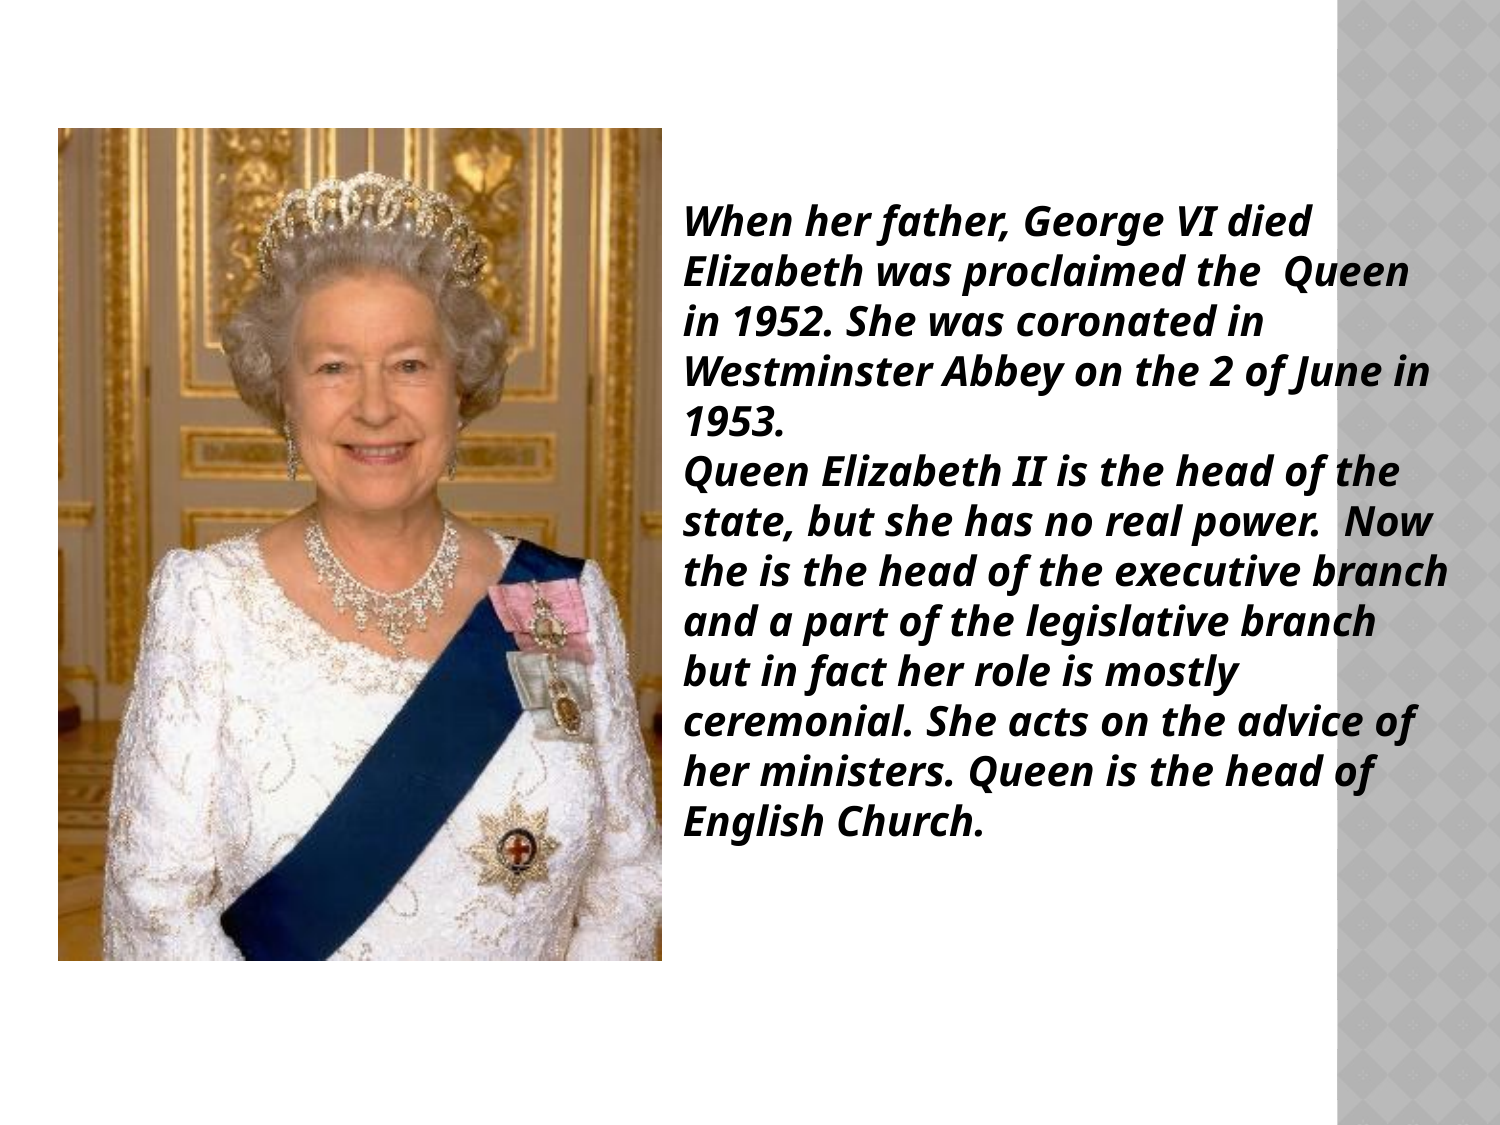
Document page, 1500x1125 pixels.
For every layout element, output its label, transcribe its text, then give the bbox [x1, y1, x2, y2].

picture [58, 128, 662, 962]
text_box When her father, George VI died Elizabeth was proclaimed the Queen in 1952. She was coronated in Westminster Abbey on the 2 of June in 1953. Queen Elizabeth II is the head of the state, but she has no real power. Now the is the head of the executive branch and a part of the legislative branch but in fact her role is mostly ceremonial. She acts on the advice of her ministers. Queen is the head of English Church. [667, 187, 1465, 853]
